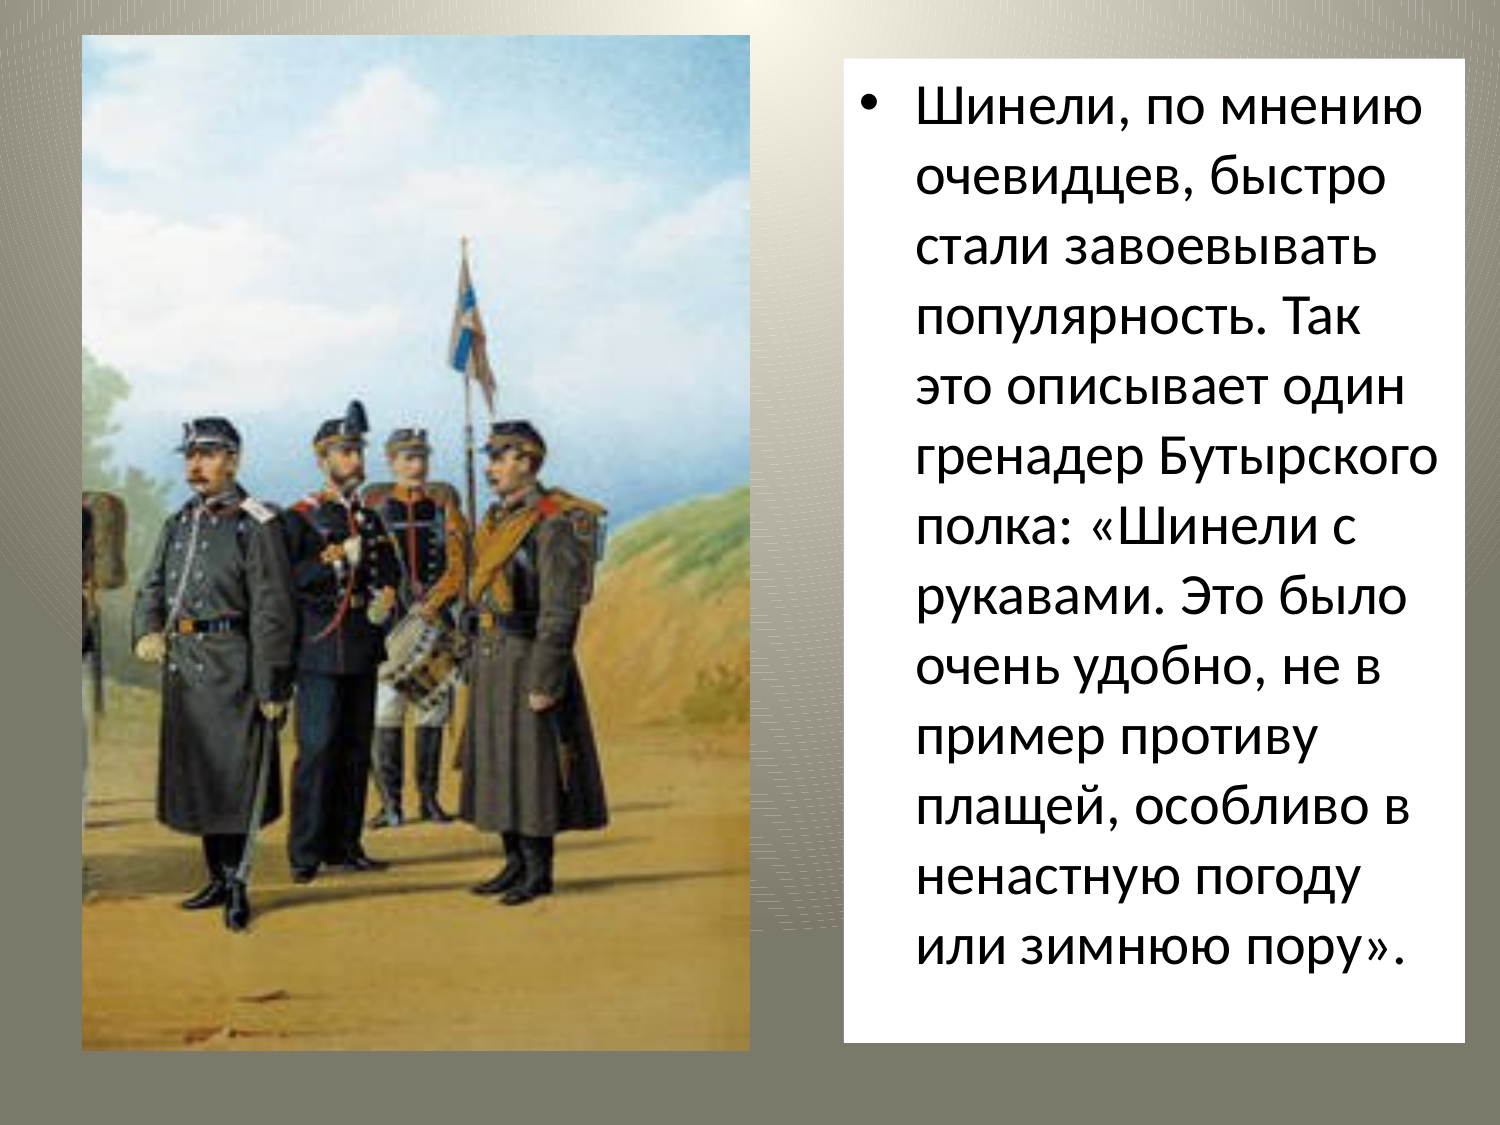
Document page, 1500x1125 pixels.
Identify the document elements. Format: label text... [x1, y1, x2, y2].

list Шинели, по мнению очевидцев, быстро стали завоевывать популярность. Так это описывает один гренадер Бутырского полка: «Шинели с рукавами. Это было очень удобно, не в пример противу плащей, особливо в ненастную погоду или зимнюю пору». [843, 58, 1465, 1043]
picture [81, 34, 751, 1052]
